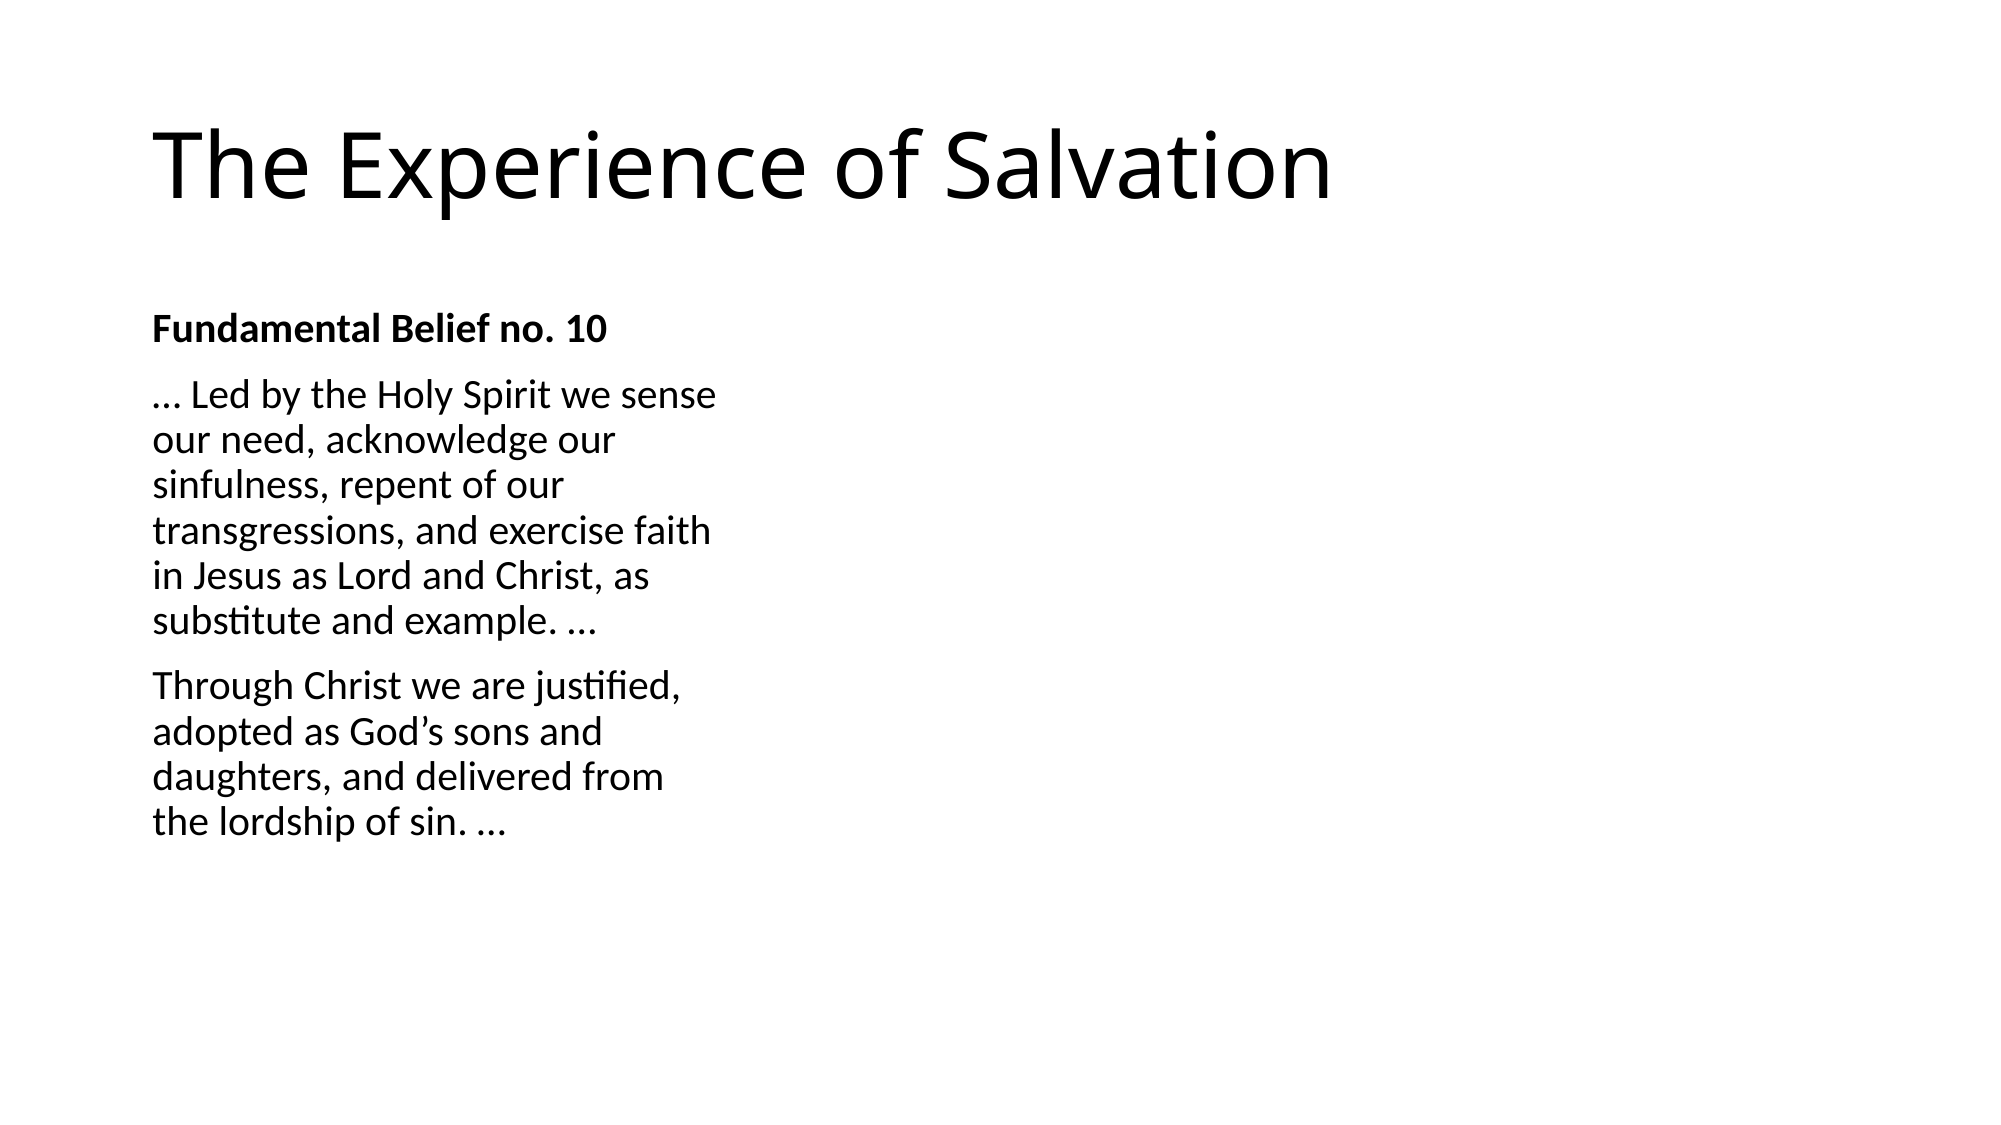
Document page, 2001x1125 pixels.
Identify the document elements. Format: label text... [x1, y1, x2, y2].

list Fundamental Belief no. 10 … Led by the Holy Spirit we sense our need, acknowledge our sinfulness, repent of our transgressions, and exercise faith in Jesus as Lord and Christ, as substitute and example. … Through Christ we are justified, adopted as God’s sons and daughters, and delivered from the lordship of sin. … [137, 299, 1863, 1014]
title The Experience of Salvation [137, 59, 1863, 278]
